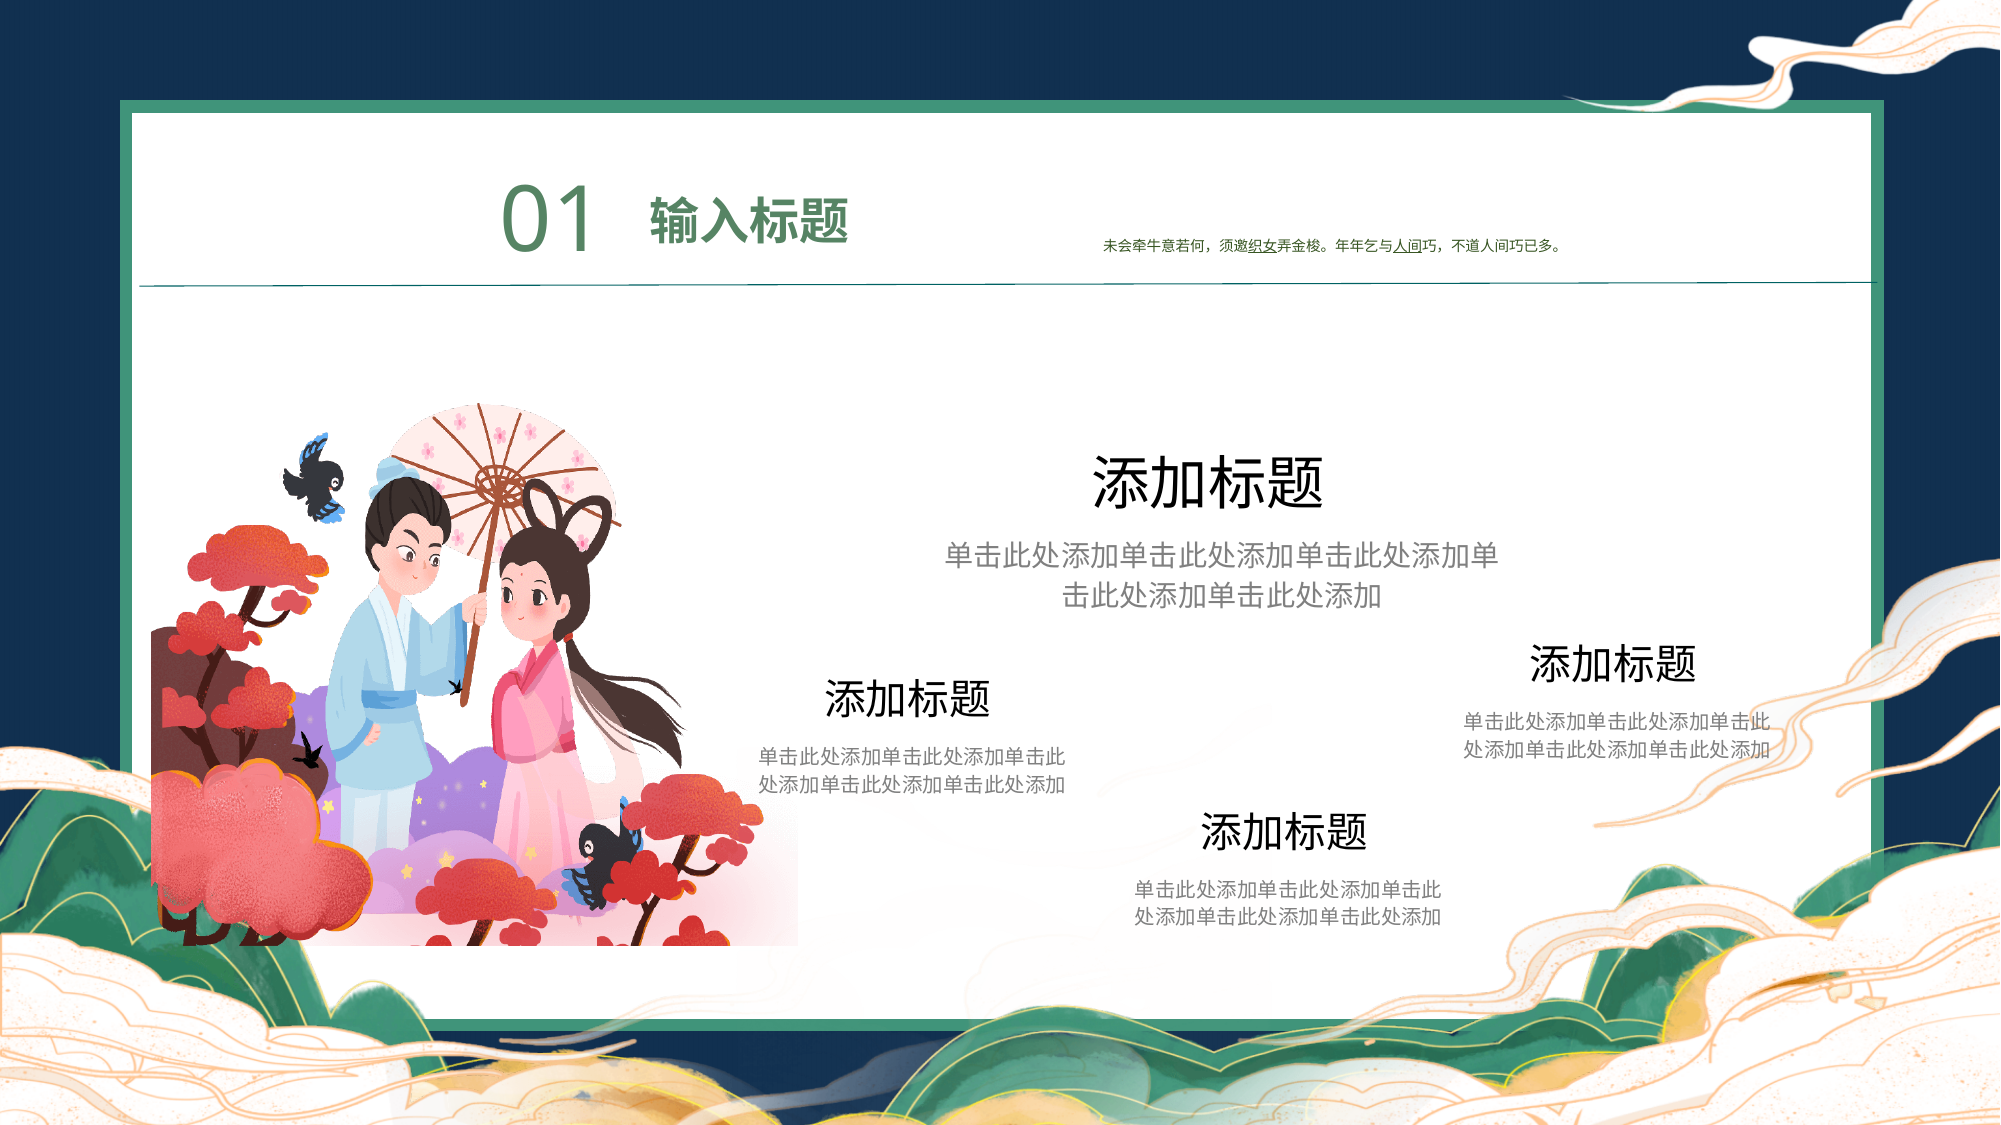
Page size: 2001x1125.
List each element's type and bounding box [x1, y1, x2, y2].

text_box [0, 0, 2000, 1125]
text_box [139, 152, 1878, 287]
text_box [734, 438, 1787, 958]
picture [151, 378, 798, 946]
